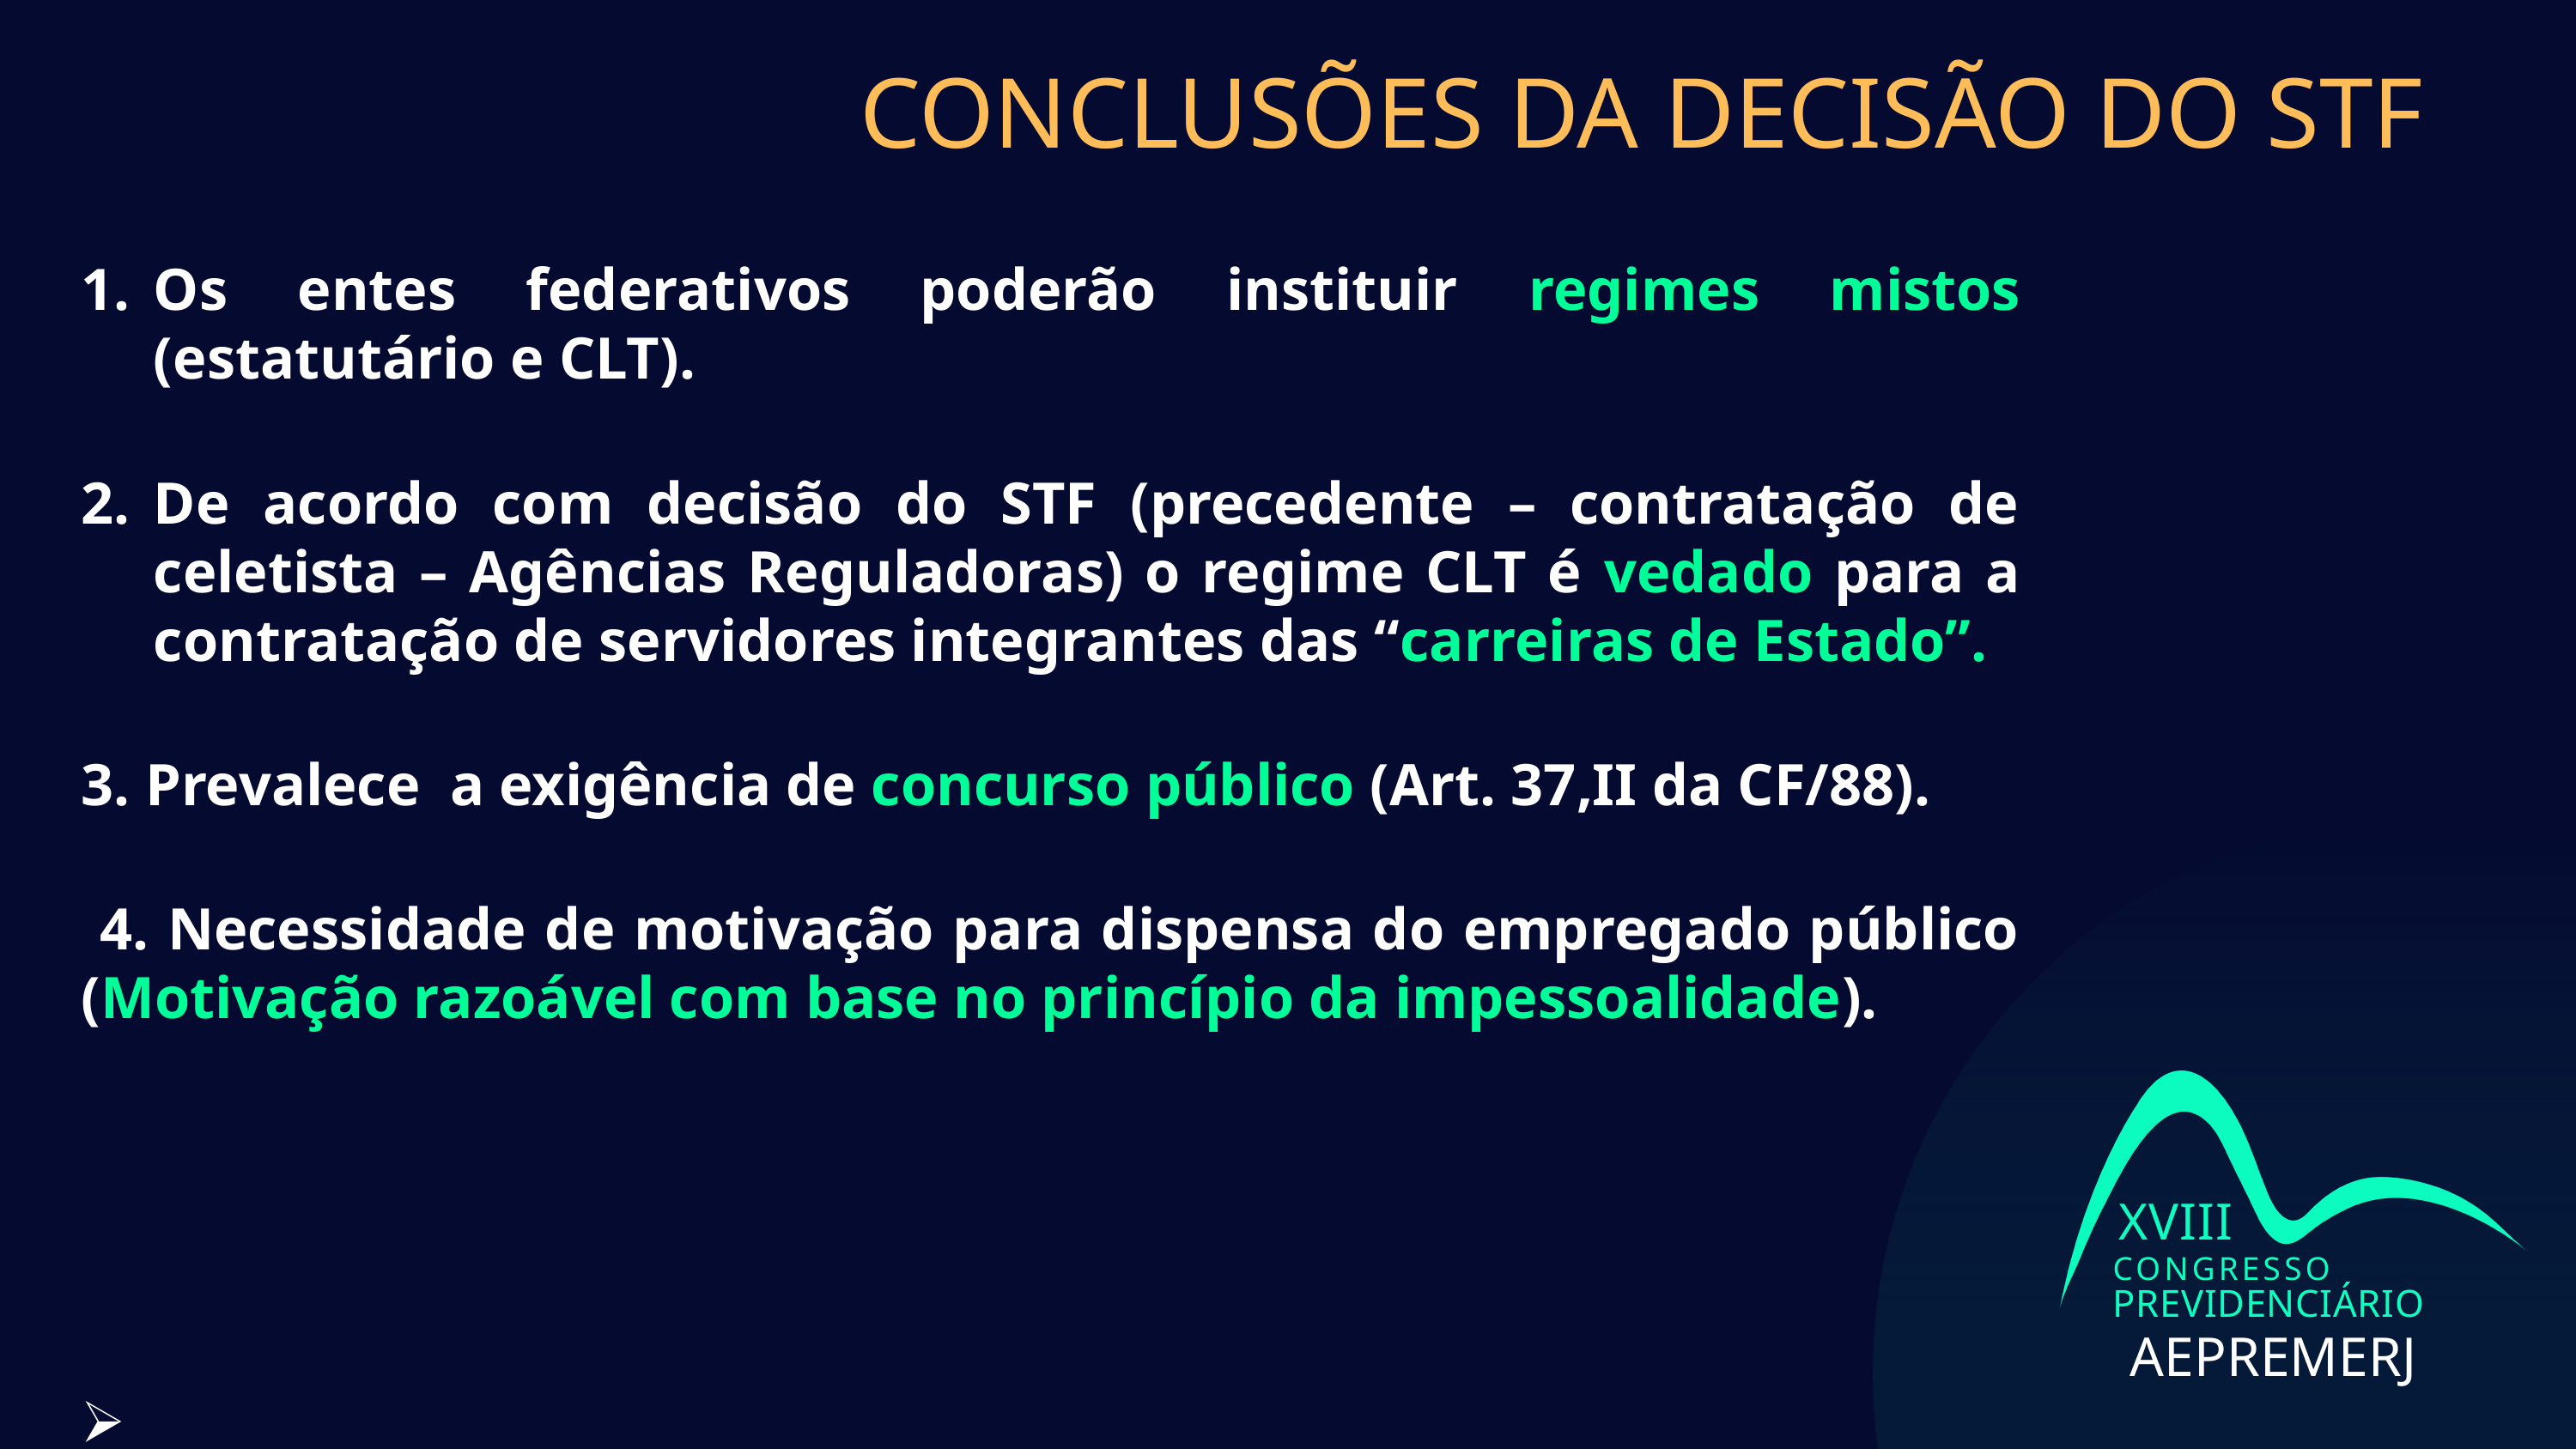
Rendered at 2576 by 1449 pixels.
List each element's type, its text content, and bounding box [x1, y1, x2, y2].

text_box CONCLUSÕES DA DECISÃO DO STF [740, 45, 2437, 148]
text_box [2059, 1070, 2529, 1400]
text_box Os entes federativos poderão instituir regimes mistos (estatutário e CLT). De acordo com decisão do STF (precedente – contratação de celetista – Agências Reguladoras) o regime CLT é vedado para a contratação de servidores integrantes das “carreiras de Estado”. 3. Prevalece a exigência de concurso público (Art. 37,II da CF/88). 4. Necessidade de motivação para dispensa do empregado público (Motivação razoável com base no princípio da impessoalidade). [68, 174, 2033, 1316]
text_box [1873, 815, 2576, 1449]
